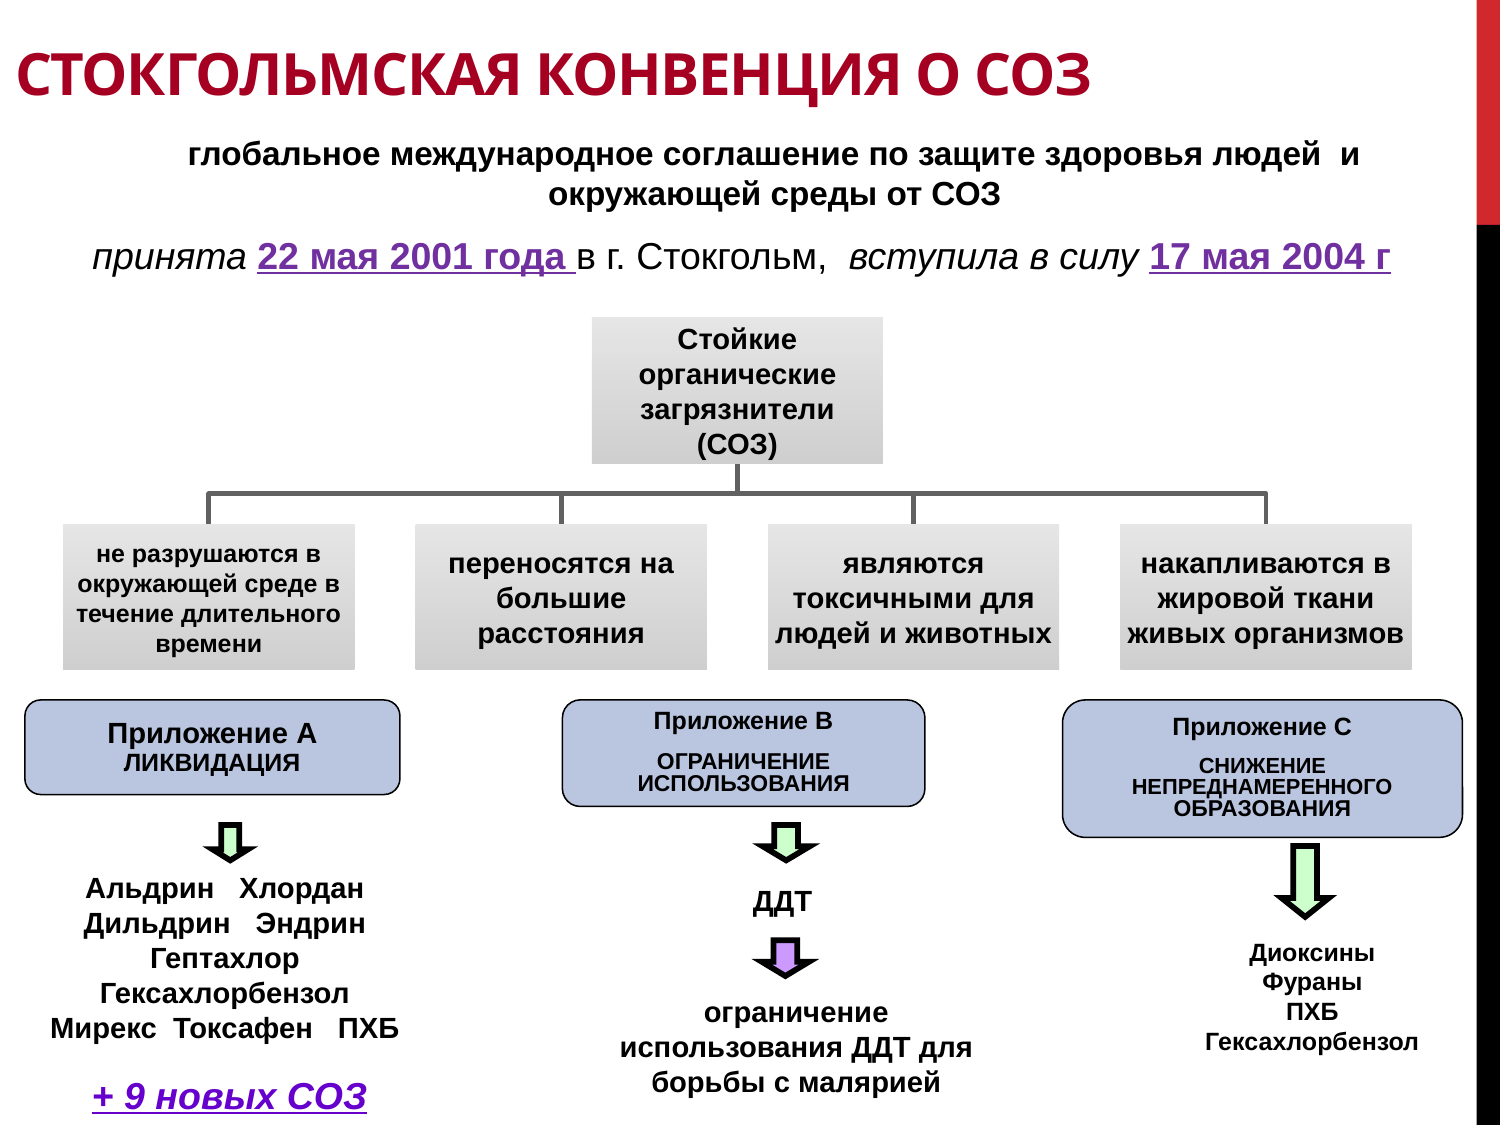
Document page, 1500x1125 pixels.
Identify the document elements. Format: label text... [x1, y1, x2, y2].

text_box Диоксины Фураны ПХБ Гексахлорбензол [1124, 928, 1500, 1064]
text_box глобальное международное соглашение по защите здоровья людей и окружающей среды от СОЗ [99, 124, 1450, 220]
text_box [761, 940, 810, 977]
text_box [1281, 846, 1329, 917]
text_box Приложение А ЛИКВИДАЦИЯ [24, 699, 400, 795]
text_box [61, 299, 1413, 688]
text_box ДДТ [738, 874, 828, 925]
text_box Приложение С СНИЖЕНИЕ НЕПРЕДНАМЕРЕННОГО ОБРАЗОВАНИЯ [1062, 699, 1463, 838]
text_box Альдрин Хлордан Дильдрин Эндрин Гептахлор Гексахлорбензол Мирекс Токсафен ПХБ [0, 862, 450, 1052]
text_box принята 22 мая 2001 года в г. Стокгольм, вступила в силу 17 мая 2004 г [62, 224, 1421, 285]
text_box + 9 новых СОЗ [76, 1064, 383, 1125]
text_box Приложение В ОГРАНИЧЕНИЕ ИСПОЛЬЗОВАНИЯ [562, 699, 925, 807]
text_box [762, 824, 810, 861]
text_box [212, 824, 249, 861]
text_box ограничение использования ДДТ для борьбы с малярией [596, 986, 997, 1125]
title СТОКГОЛЬМСКАЯ КОНВЕНЦИЯ о СОЗ [0, 24, 1315, 115]
